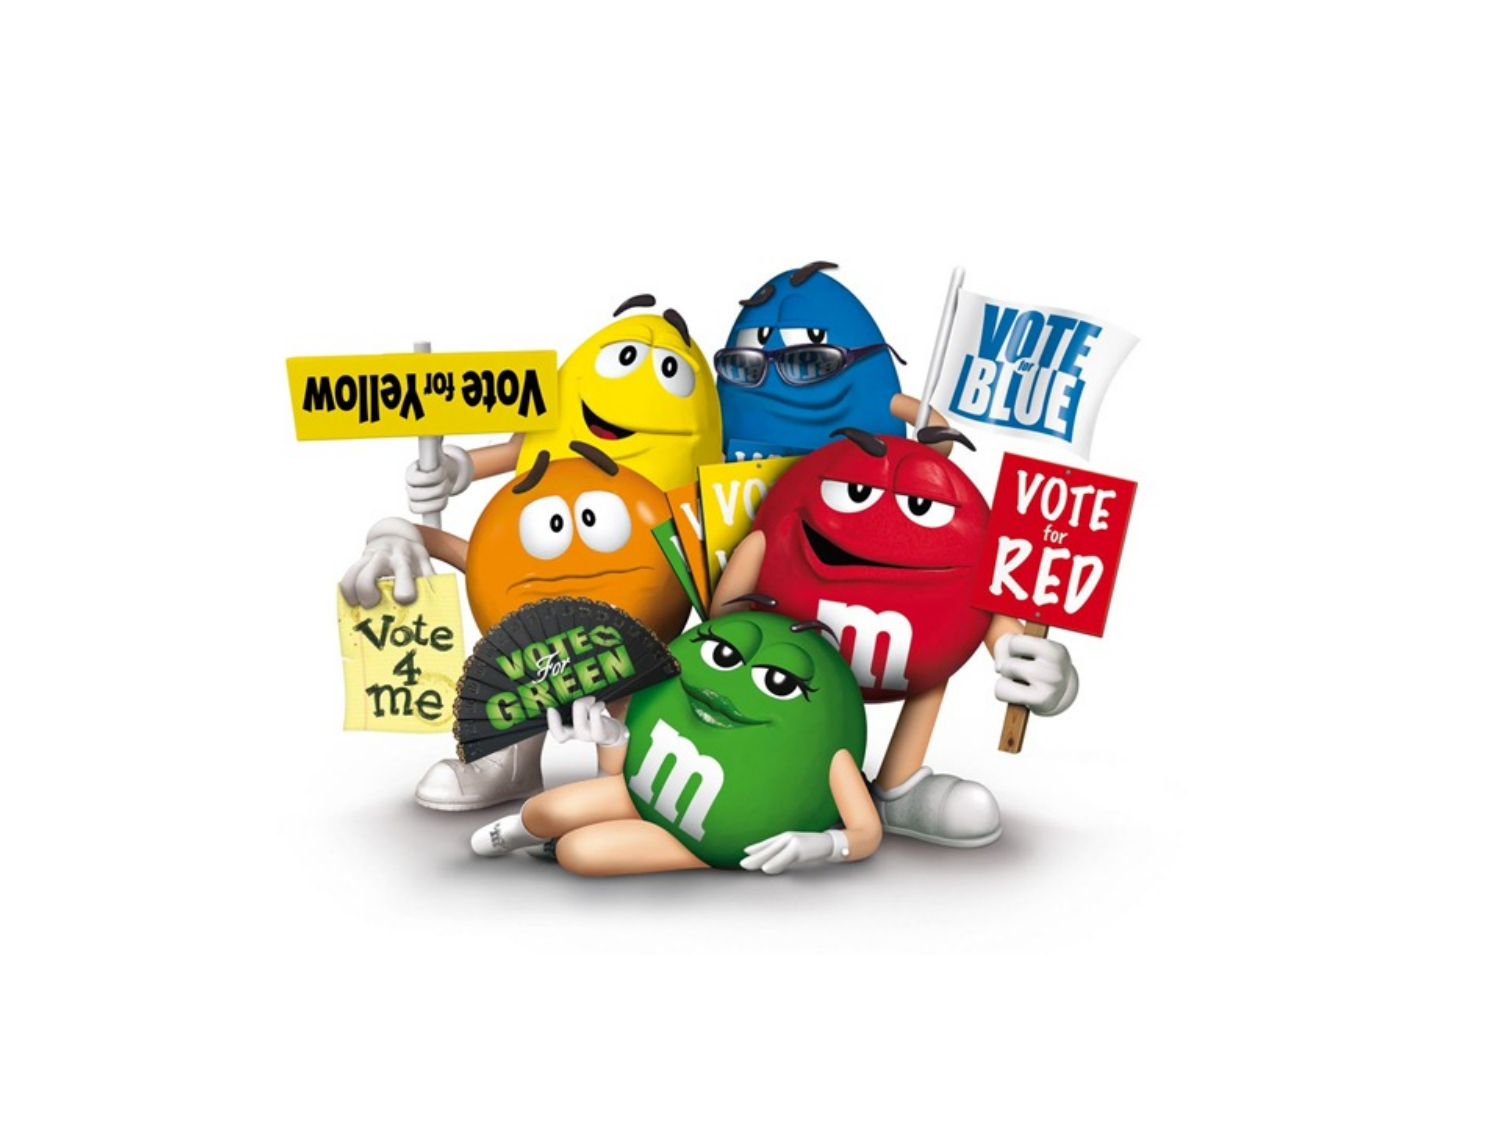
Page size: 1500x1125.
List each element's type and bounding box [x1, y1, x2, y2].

picture [159, 208, 1285, 955]
